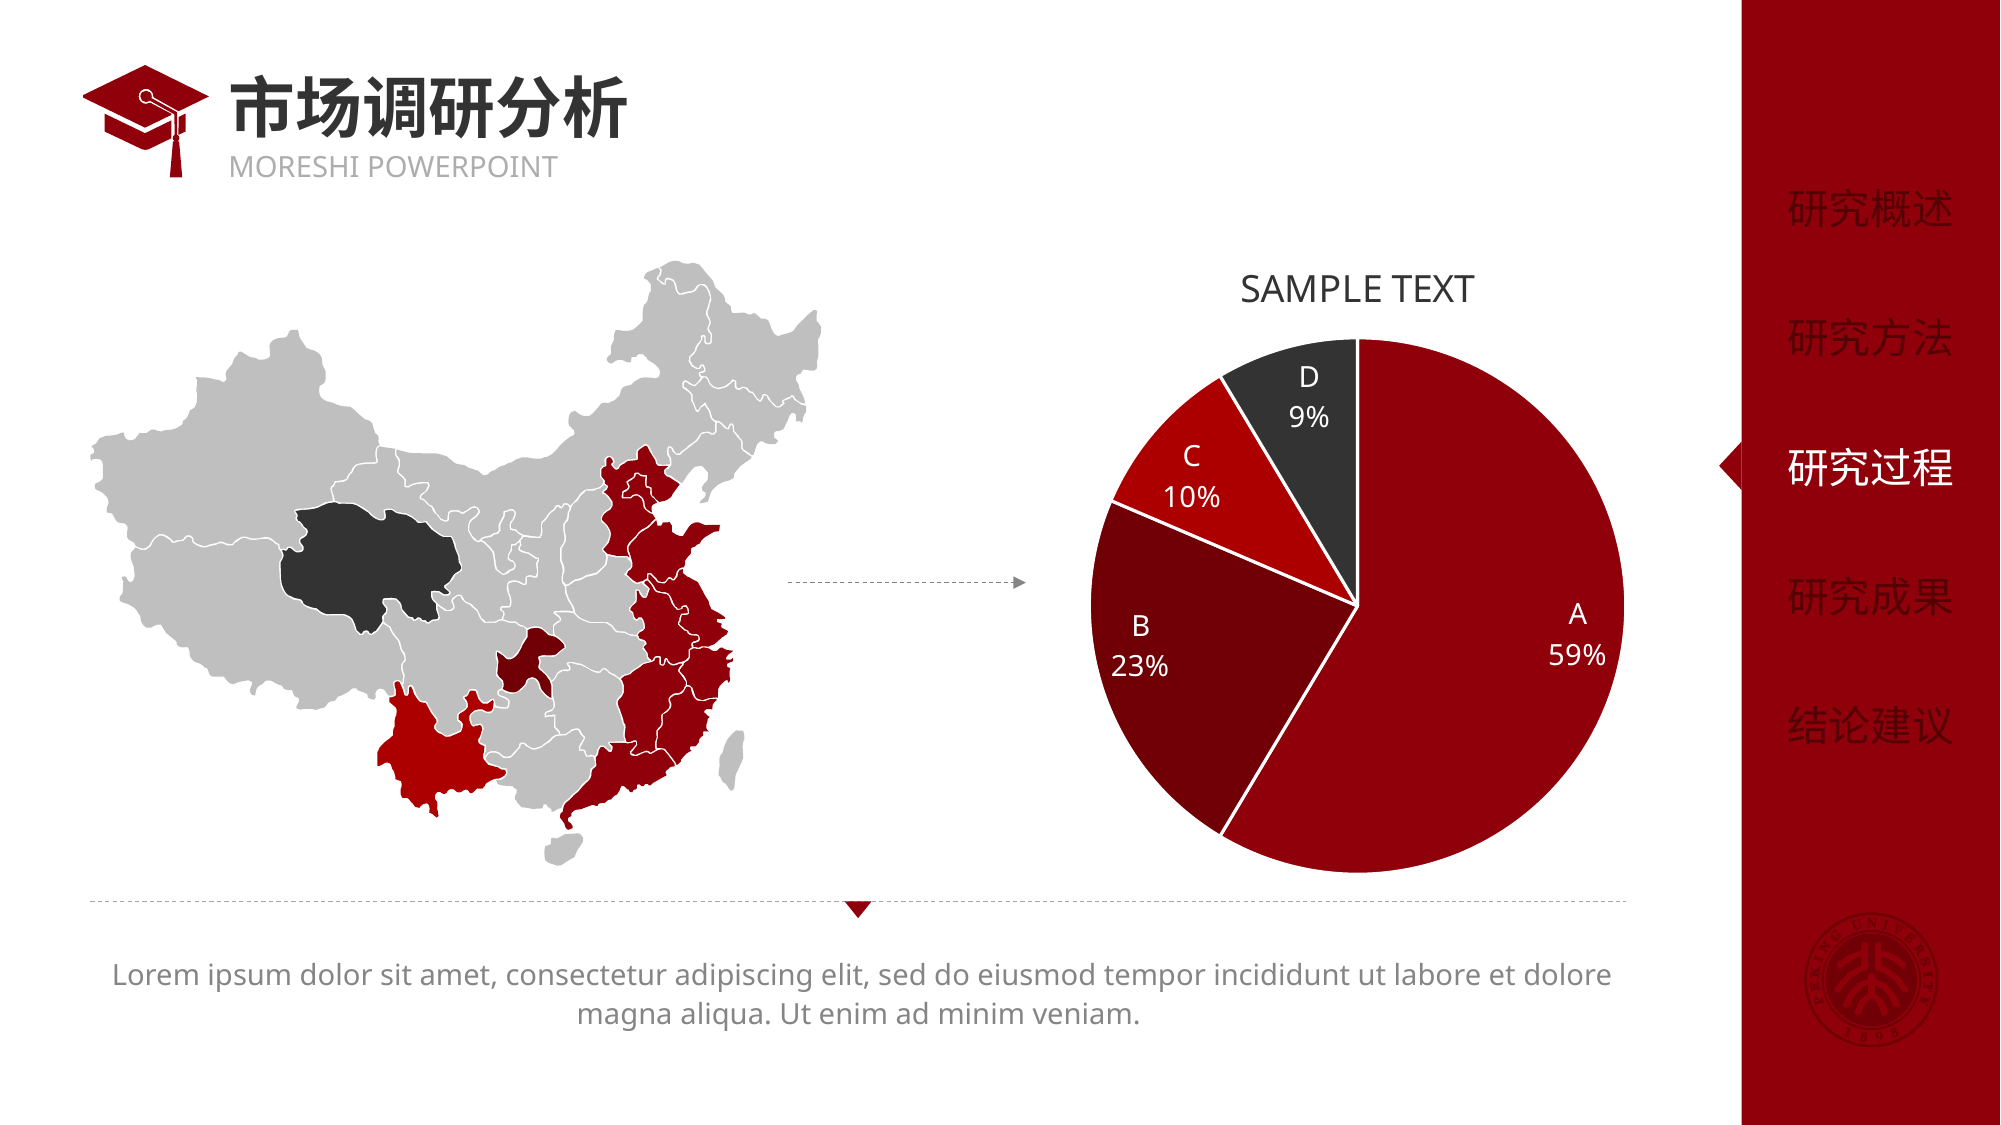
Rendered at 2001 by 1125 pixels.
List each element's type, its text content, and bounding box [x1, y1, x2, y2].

picture [1804, 912, 1938, 1047]
text_box Lorem ipsum dolor sit amet, consectetur adipiscing elit, sed do eiusmod tempor incididunt ut labore et dolore magna aliqua. Ut enim ad minim veniam. [84, 945, 1641, 1038]
title 市场调研分析 [213, 55, 1077, 168]
chart [812, 229, 1903, 888]
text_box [90, 260, 812, 866]
text_box [843, 902, 873, 920]
